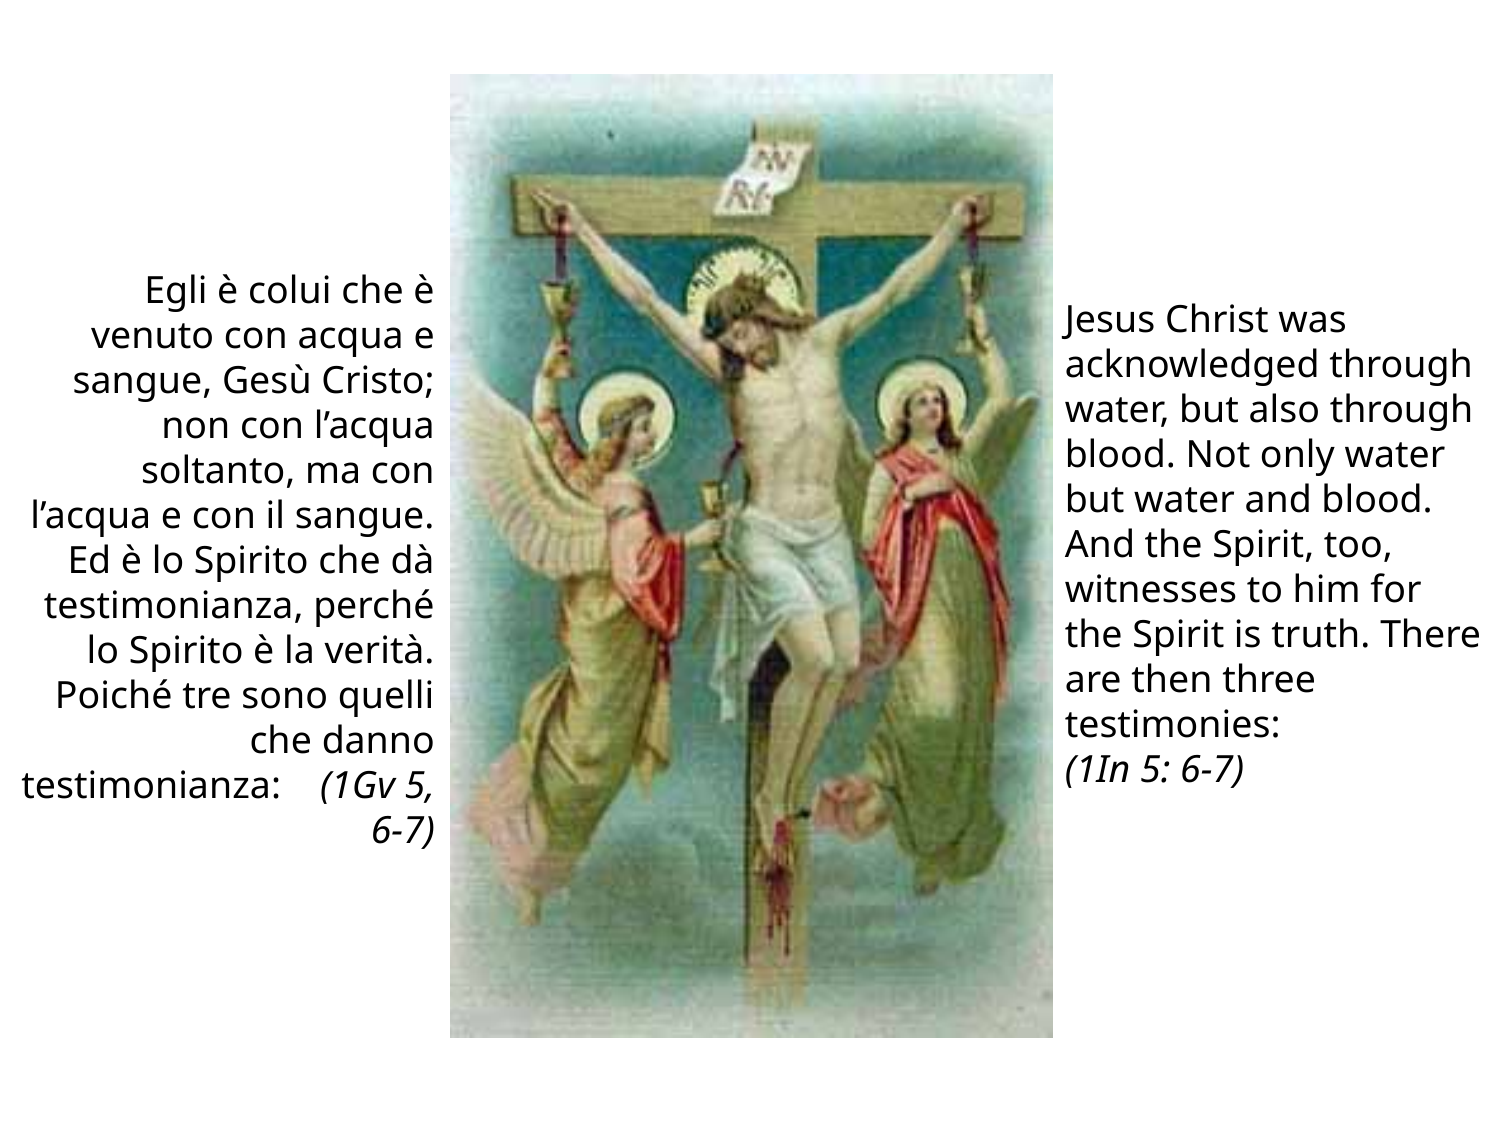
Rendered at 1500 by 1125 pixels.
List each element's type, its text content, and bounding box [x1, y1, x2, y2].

picture [449, 74, 1054, 1038]
title Egli è colui che è venuto con acqua e sangue, Gesù Cristo; non con l’acqua soltanto, ma con l’acqua e con il sangue. Ed è lo Spirito che dà testimonianza, perché lo Spirito è la verità. Poiché tre sono quelli che danno testimonianza: (1Gv 5, 6-7) [0, 487, 444, 675]
text_box Jesus Christ was acknowledged through water, but also through blood. Not only water but water and blood. And the Spirit, too, witnesses to him for the Spirit is truth. There are then three testimonies: (1In 5: 6-7) [1057, 287, 1500, 798]
